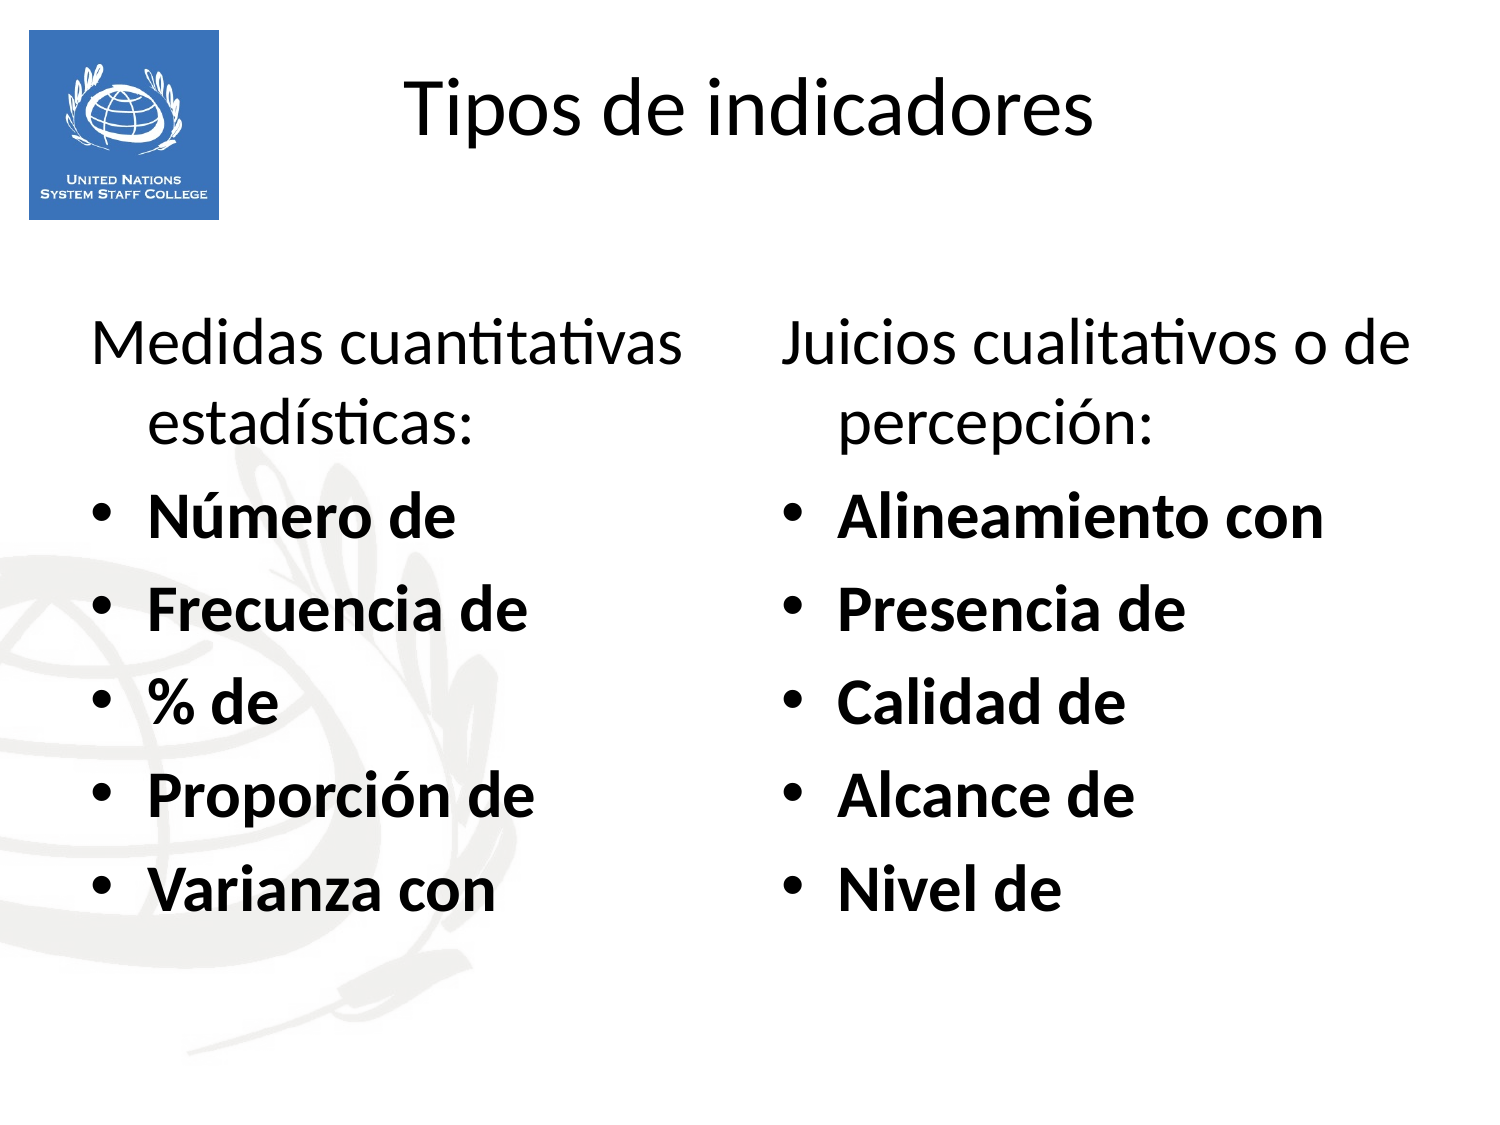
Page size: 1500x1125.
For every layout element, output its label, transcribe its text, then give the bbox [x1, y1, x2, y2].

text_box Tipos de indicadores [74, 45, 1425, 233]
text_box Juicios cualitativos o de percepción: Alineamiento con Presencia de Calidad de Alcance de Nivel de [766, 290, 1429, 1034]
picture [29, 30, 219, 220]
text_box Medidas cuantitativas estadísticas: Número de Frecuencia de % de Proporción de Varianza con [76, 290, 701, 966]
